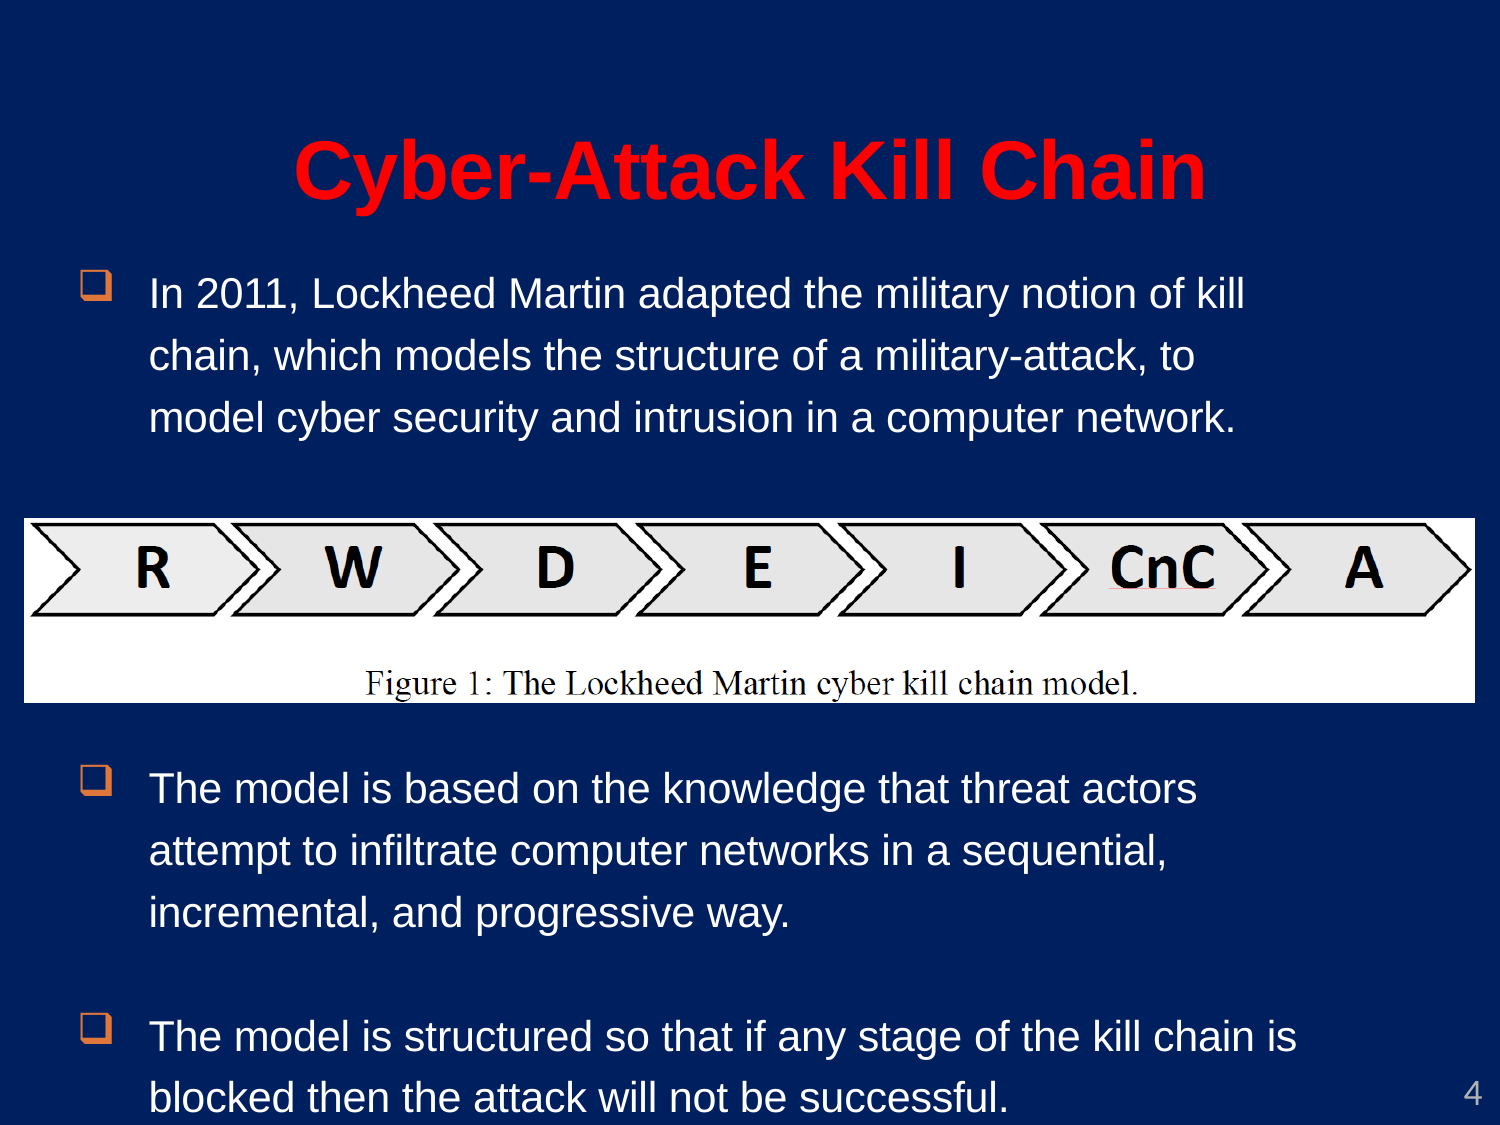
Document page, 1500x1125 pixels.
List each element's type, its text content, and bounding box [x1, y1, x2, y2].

text_box In 2011, Lockheed Martin adapted the military notion of kill chain, which models the structure of a military-attack, to model cyber security and intrusion in a computer network. The model is based on the knowledge that threat actors attempt to infiltrate computer networks in a sequential, incremental, and progressive way. The model is structured so that if any stage of the kill chain is blocked then the attack will not be successful. [75, 711, 1425, 1125]
slide_number 4 [1137, 1068, 1483, 1114]
text_box In 2011, Lockheed Martin adapted the military notion of kill chain, which models the structure of a military-attack, to model cyber security and intrusion in a computer network. The model is based on the knowledge that threat actors attempt to infiltrate computer networks in a sequential, incremental, and progressive way. The model is structured so that if any stage of the kill chain is blocked then the attack will not be successful. [75, 255, 1425, 516]
text_box Cyber-Attack Kill Chain [104, 116, 1396, 217]
picture [24, 517, 1476, 703]
